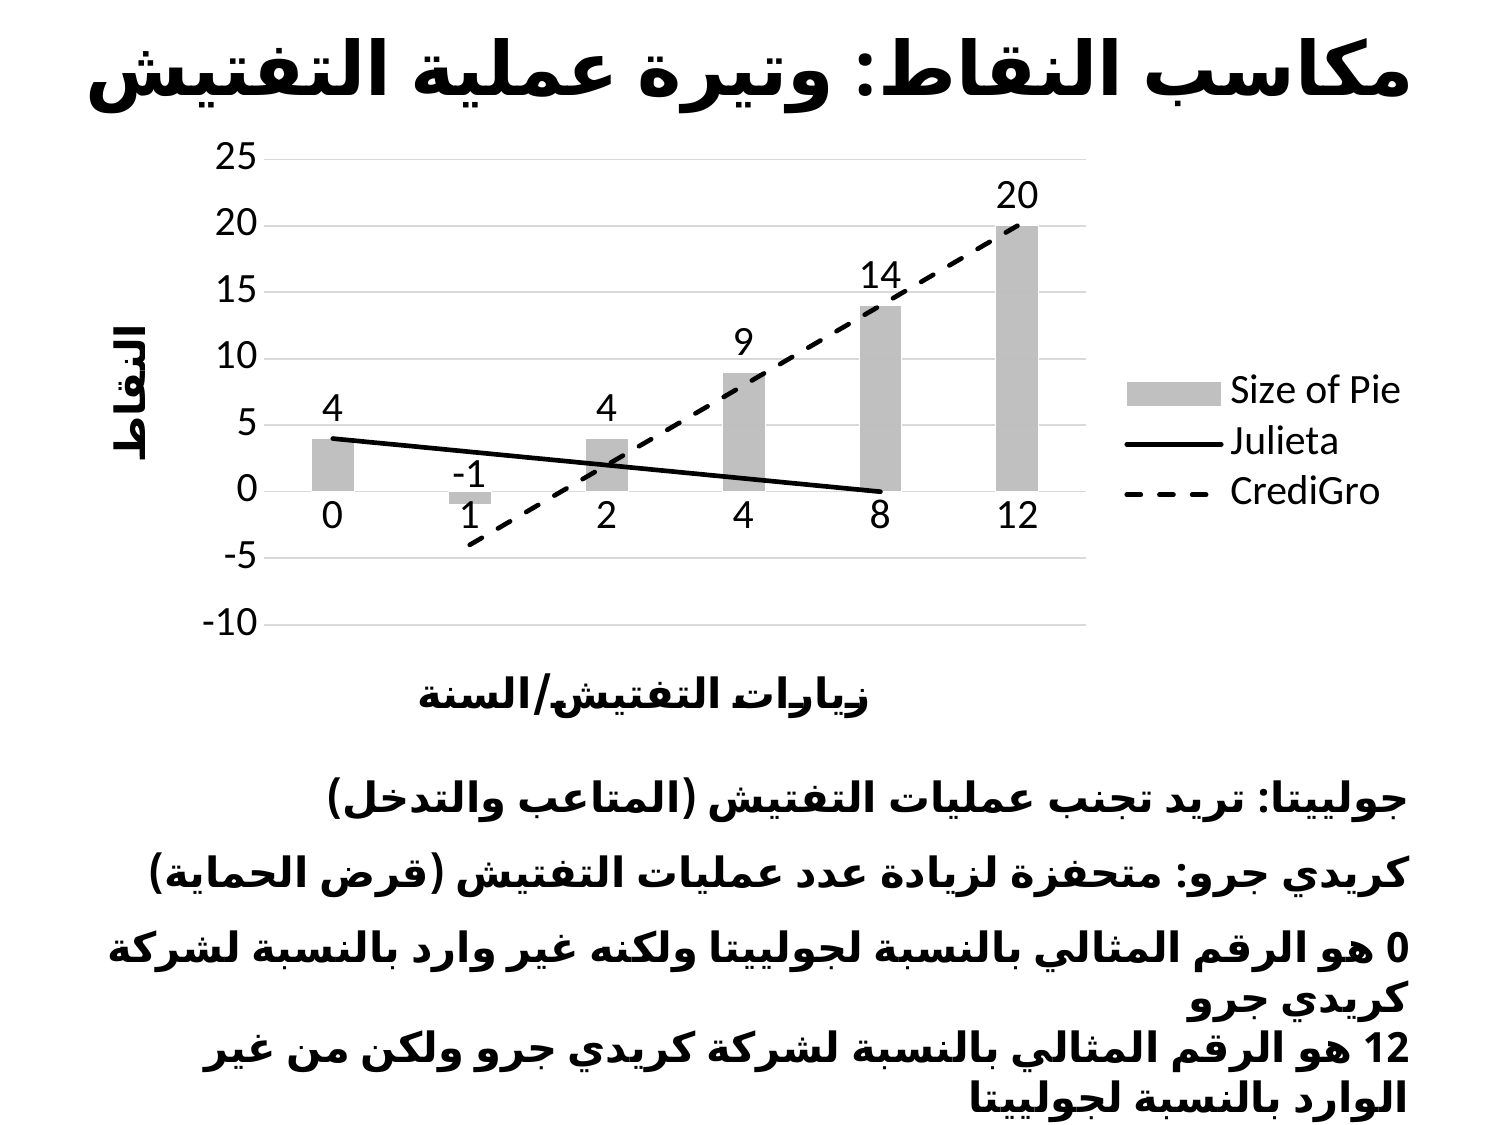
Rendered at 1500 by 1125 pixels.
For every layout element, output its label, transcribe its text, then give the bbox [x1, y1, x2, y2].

text_box جولييتا: تريد تجنب عمليات التفتيش (المتاعب والتدخل) كريدي جرو: متحفزة لزيادة عدد عمليات التفتيش (قرض الحماية) 0 هو الرقم المثالي بالنسبة لجولييتا ولكنه غير وارد بالنسبة لشركة كريدي جرو 12 هو الرقم المثالي بالنسبة لشركة كريدي جرو ولكن من غير الوارد بالنسبة لجولييتا حجم الغنيمة: أقصى زيادة عند 8 [64, 767, 1425, 1125]
title مكاسب النقاط: وتيرة عملية التفتيش [0, 0, 1500, 160]
chart [68, 125, 1428, 764]
